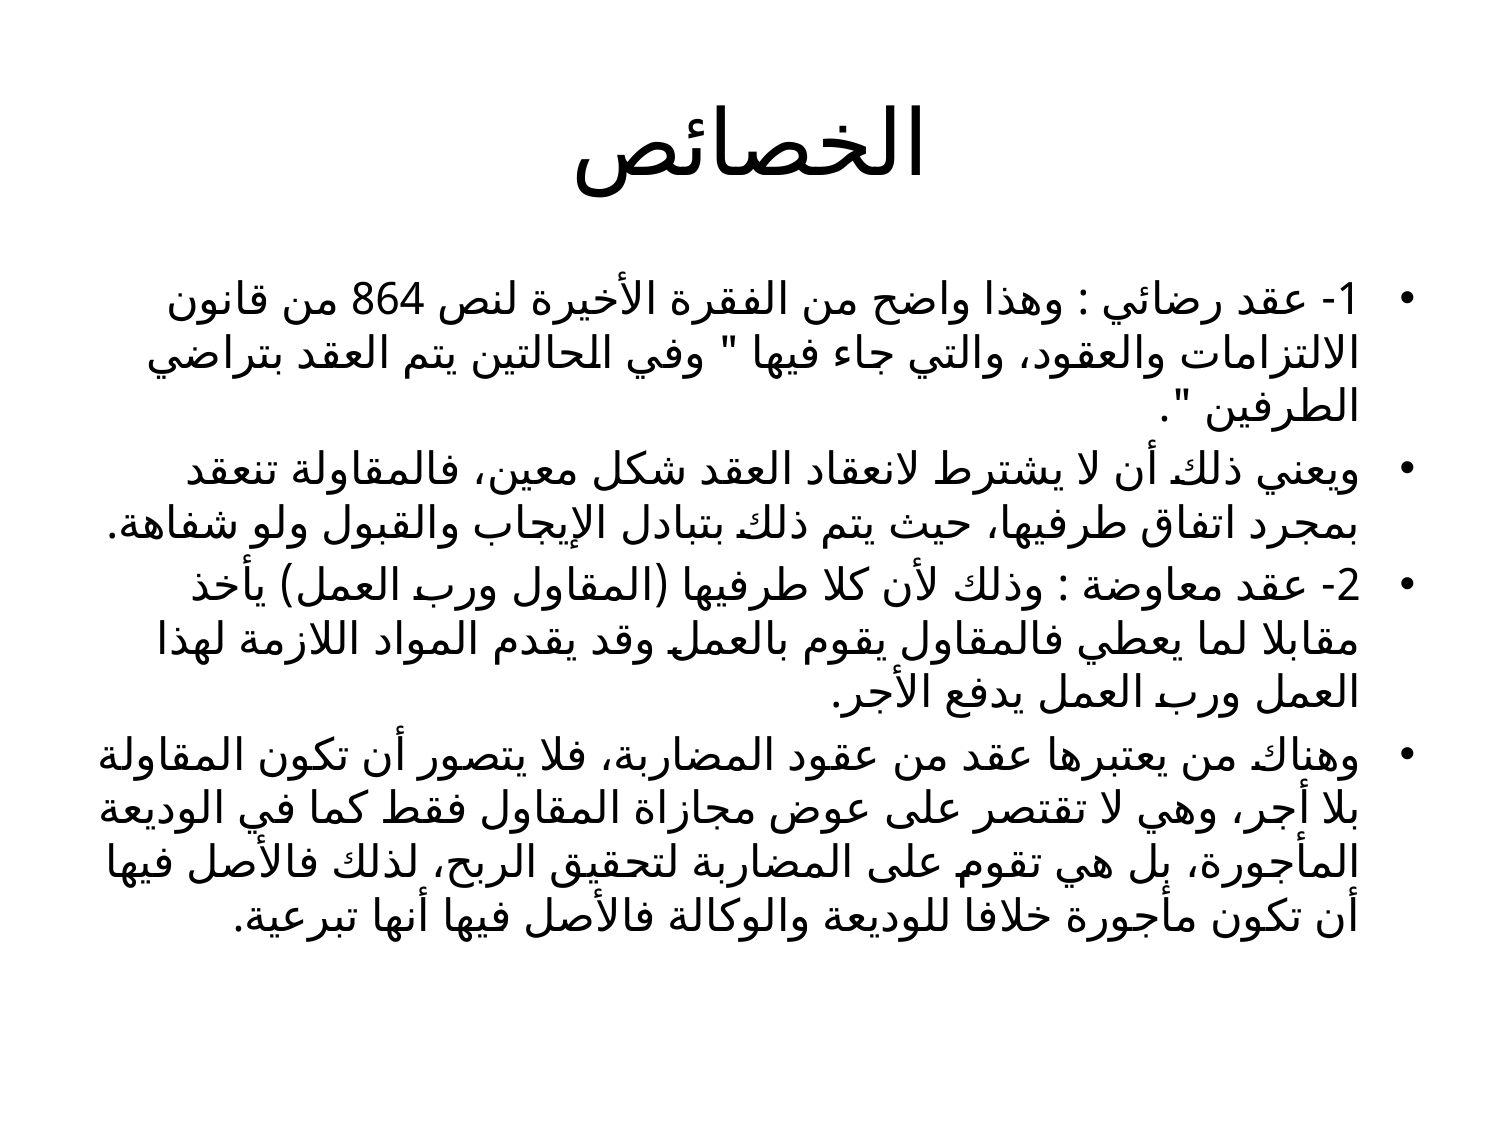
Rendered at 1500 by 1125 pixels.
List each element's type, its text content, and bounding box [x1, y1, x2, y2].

title الخصائص [75, 45, 1425, 233]
list 1- عقد رضائي : وهذا واضح من الفقرة الأخيرة لنص 864 من قانون الالتزامات والعقود، والتي جاء فيها " وفي الحالتين يتم العقد بتراضي الطرفين ". ويعني ذلك أن لا يشترط لانعقاد العقد شكل معين، فالمقاولة تنعقد بمجرد اتفاق طرفيها، حيث يتم ذلك بتبادل الإيجاب والقبول ولو شفاهة. 2- عقد معاوضة : وذلك لأن كلا طرفيها (المقاول ورب العمل) يأخذ مقابلا لما يعطي فالمقاول يقوم بالعمل وقد يقدم المواد اللازمة لهذا العمل ورب العمل يدفع الأجر. وهناك من يعتبرها عقد من عقود المضاربة، فلا يتصور أن تكون المقاولة بلا أجر، وهي لا تقتصر على عوض مجازاة المقاول فقط كما في الوديعة المأجورة، بل هي تقوم على المضاربة لتحقيق الربح، لذلك فالأصل فيها أن تكون مأجورة خلافا للوديعة والوكالة فالأصل فيها أنها تبرعية. [75, 262, 1425, 1005]
